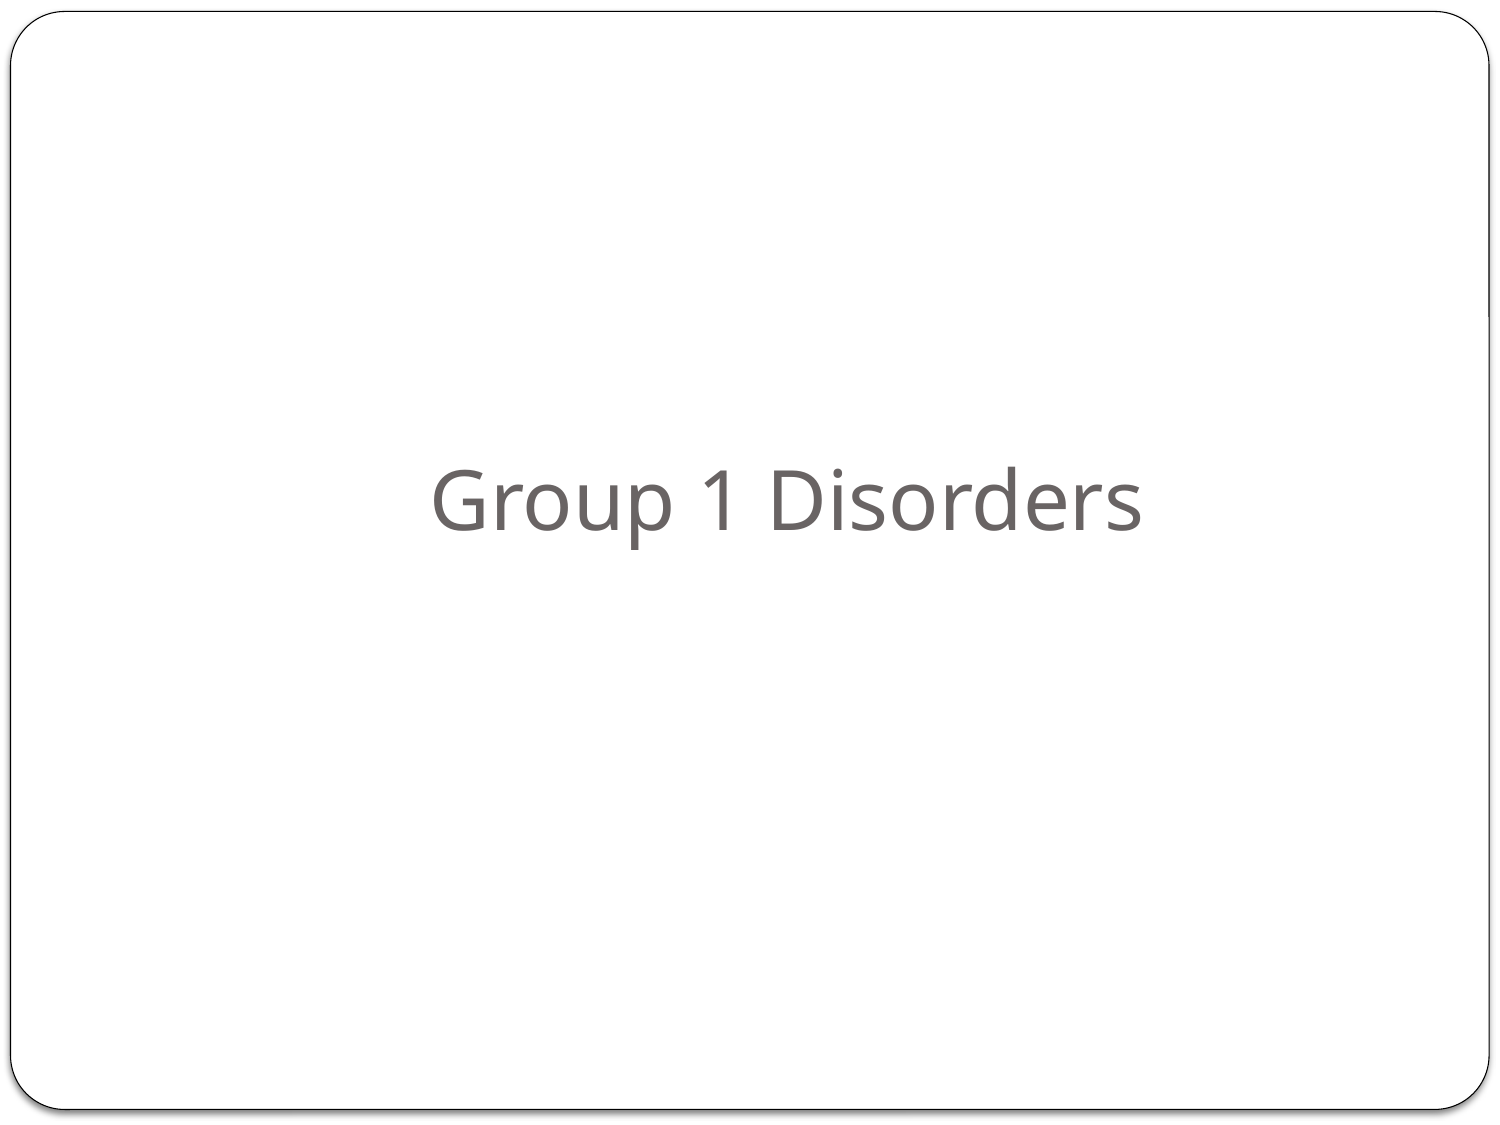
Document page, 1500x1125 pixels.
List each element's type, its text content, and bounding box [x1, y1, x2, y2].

title Group 1 Disorders [150, 375, 1425, 563]
